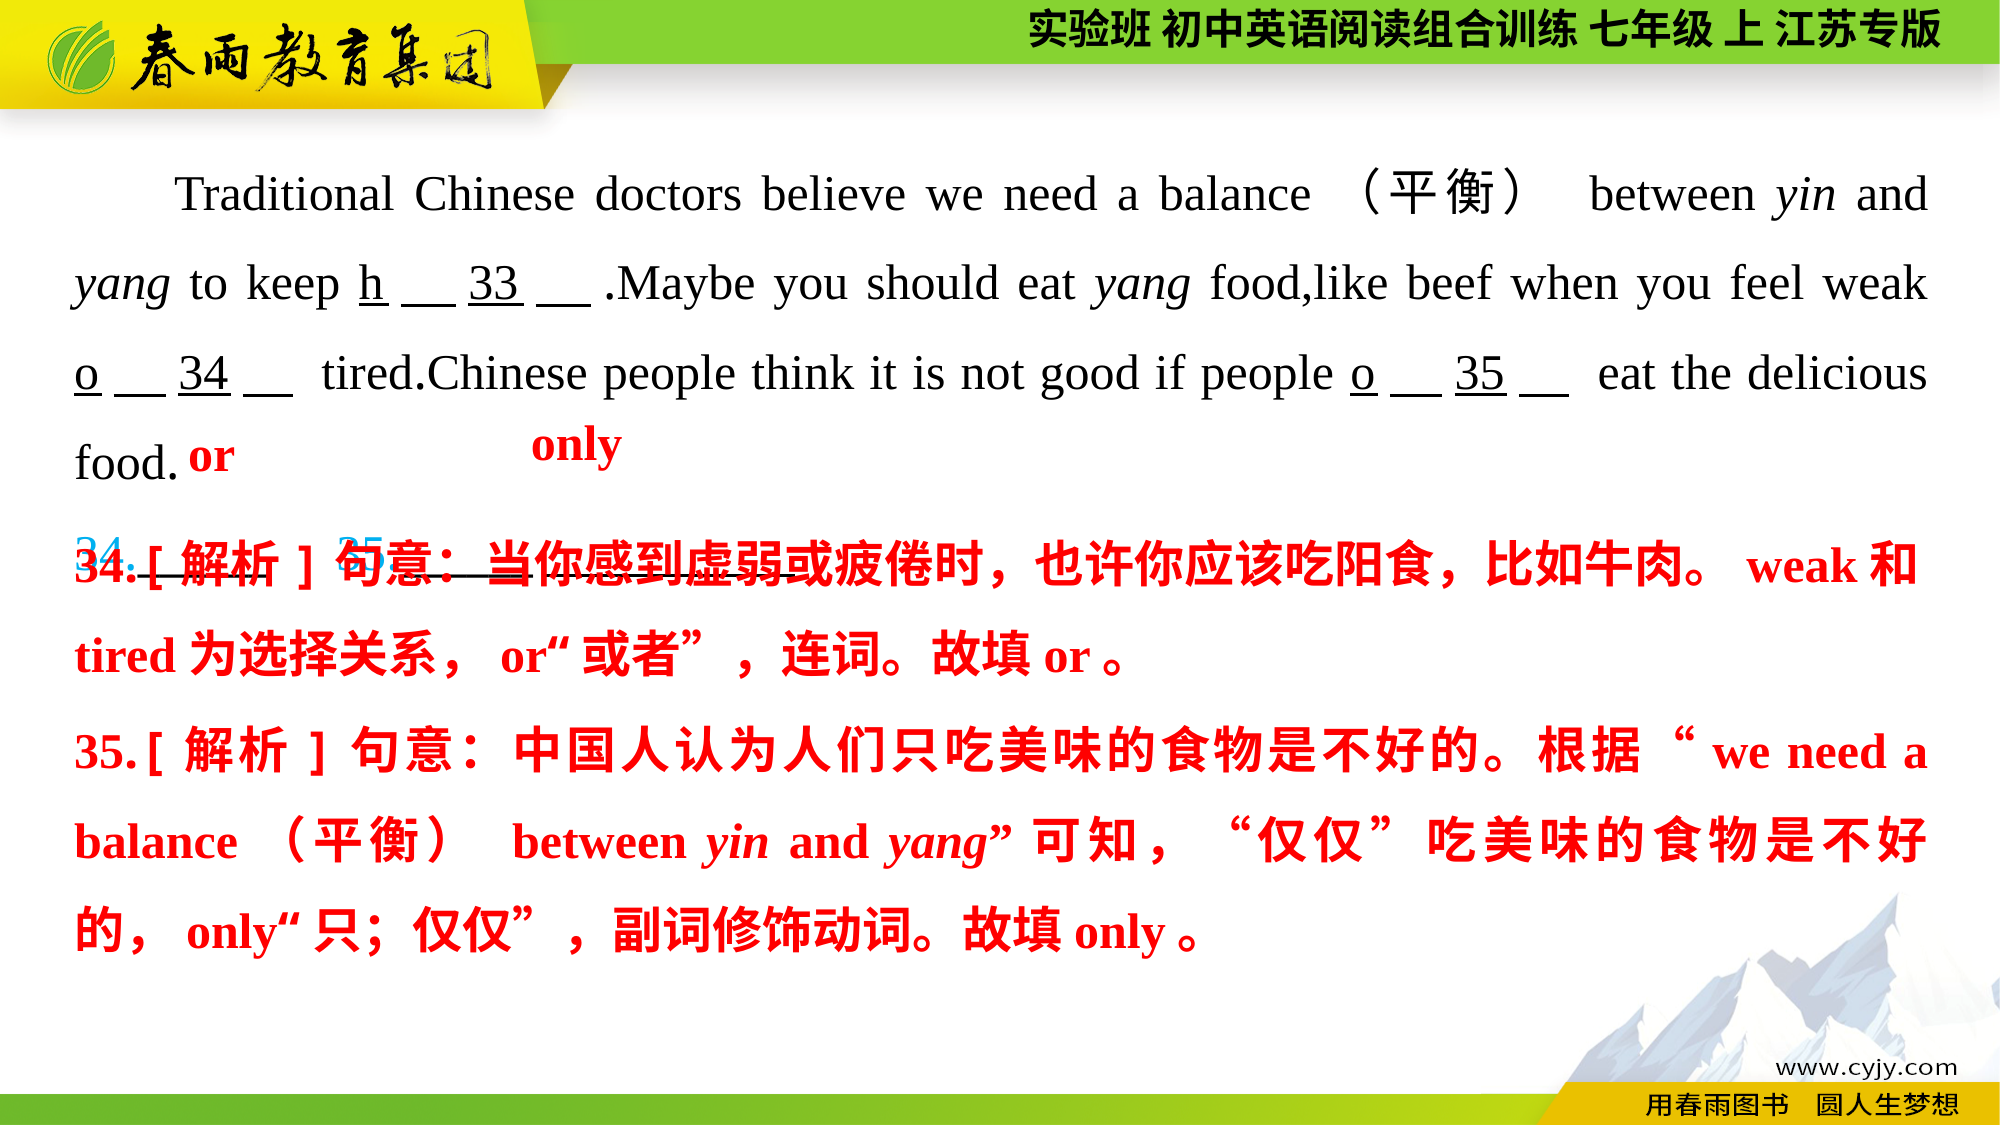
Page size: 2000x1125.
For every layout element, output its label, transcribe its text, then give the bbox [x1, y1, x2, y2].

text_box 34.[解析]句意：当你感到虚弱或疲倦时，也许你应该吃阳食，比如牛肉。weak和tired为选择关系，or“或者”，连词。故填or。 [59, 495, 1944, 680]
picture [0, 0, 2000, 1125]
text_box or [173, 414, 251, 489]
text_box 35.[解析]句意：中国人认为人们只吃美味的食物是不好的。根据“we need a balance（平衡） between yin and yang”可知，“仅仅”吃美味的食物是不好的，only“只；仅仅”，副词修饰动词。故填only。 [59, 680, 1944, 966]
text_box only [516, 402, 638, 478]
list Traditional Chinese doctors believe we need a balance（平衡） between yin and yang to keep h 33 .Maybe you should eat yang food,like beef when you feel weak o 34 tired.Chinese people think it is not good if people o 35 eat the delicious food. 34.______ 35.______ [59, 122, 1944, 495]
